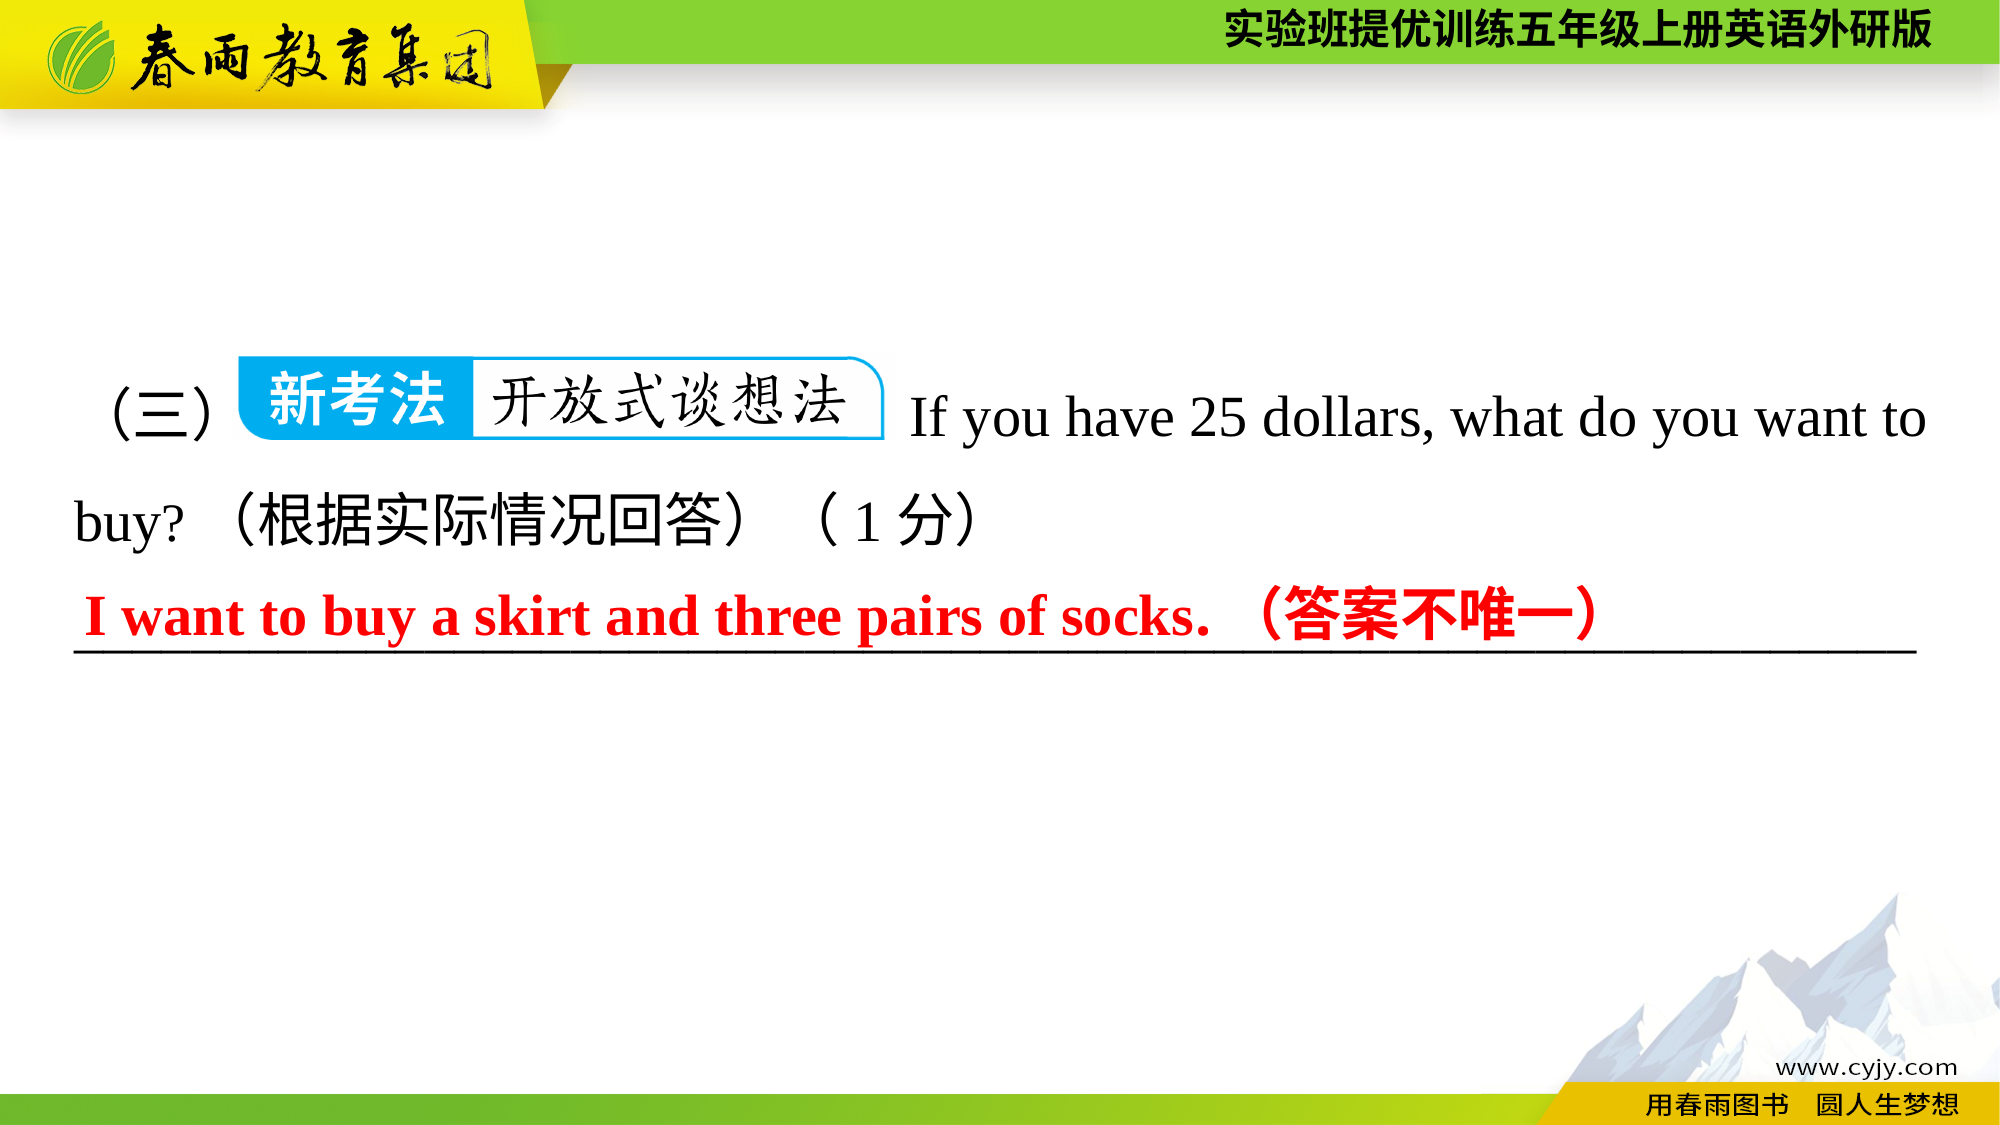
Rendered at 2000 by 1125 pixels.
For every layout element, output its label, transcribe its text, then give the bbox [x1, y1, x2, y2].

picture [0, 0, 2000, 1125]
list （三） If you have 25 dollars, what do you want to buy?（根据实际情况回答）（1分） _______________________________________________________________ [59, 335, 1944, 669]
text_box I want to buy a skirt and three pairs of socks.（答案不唯一） [69, 534, 1954, 655]
